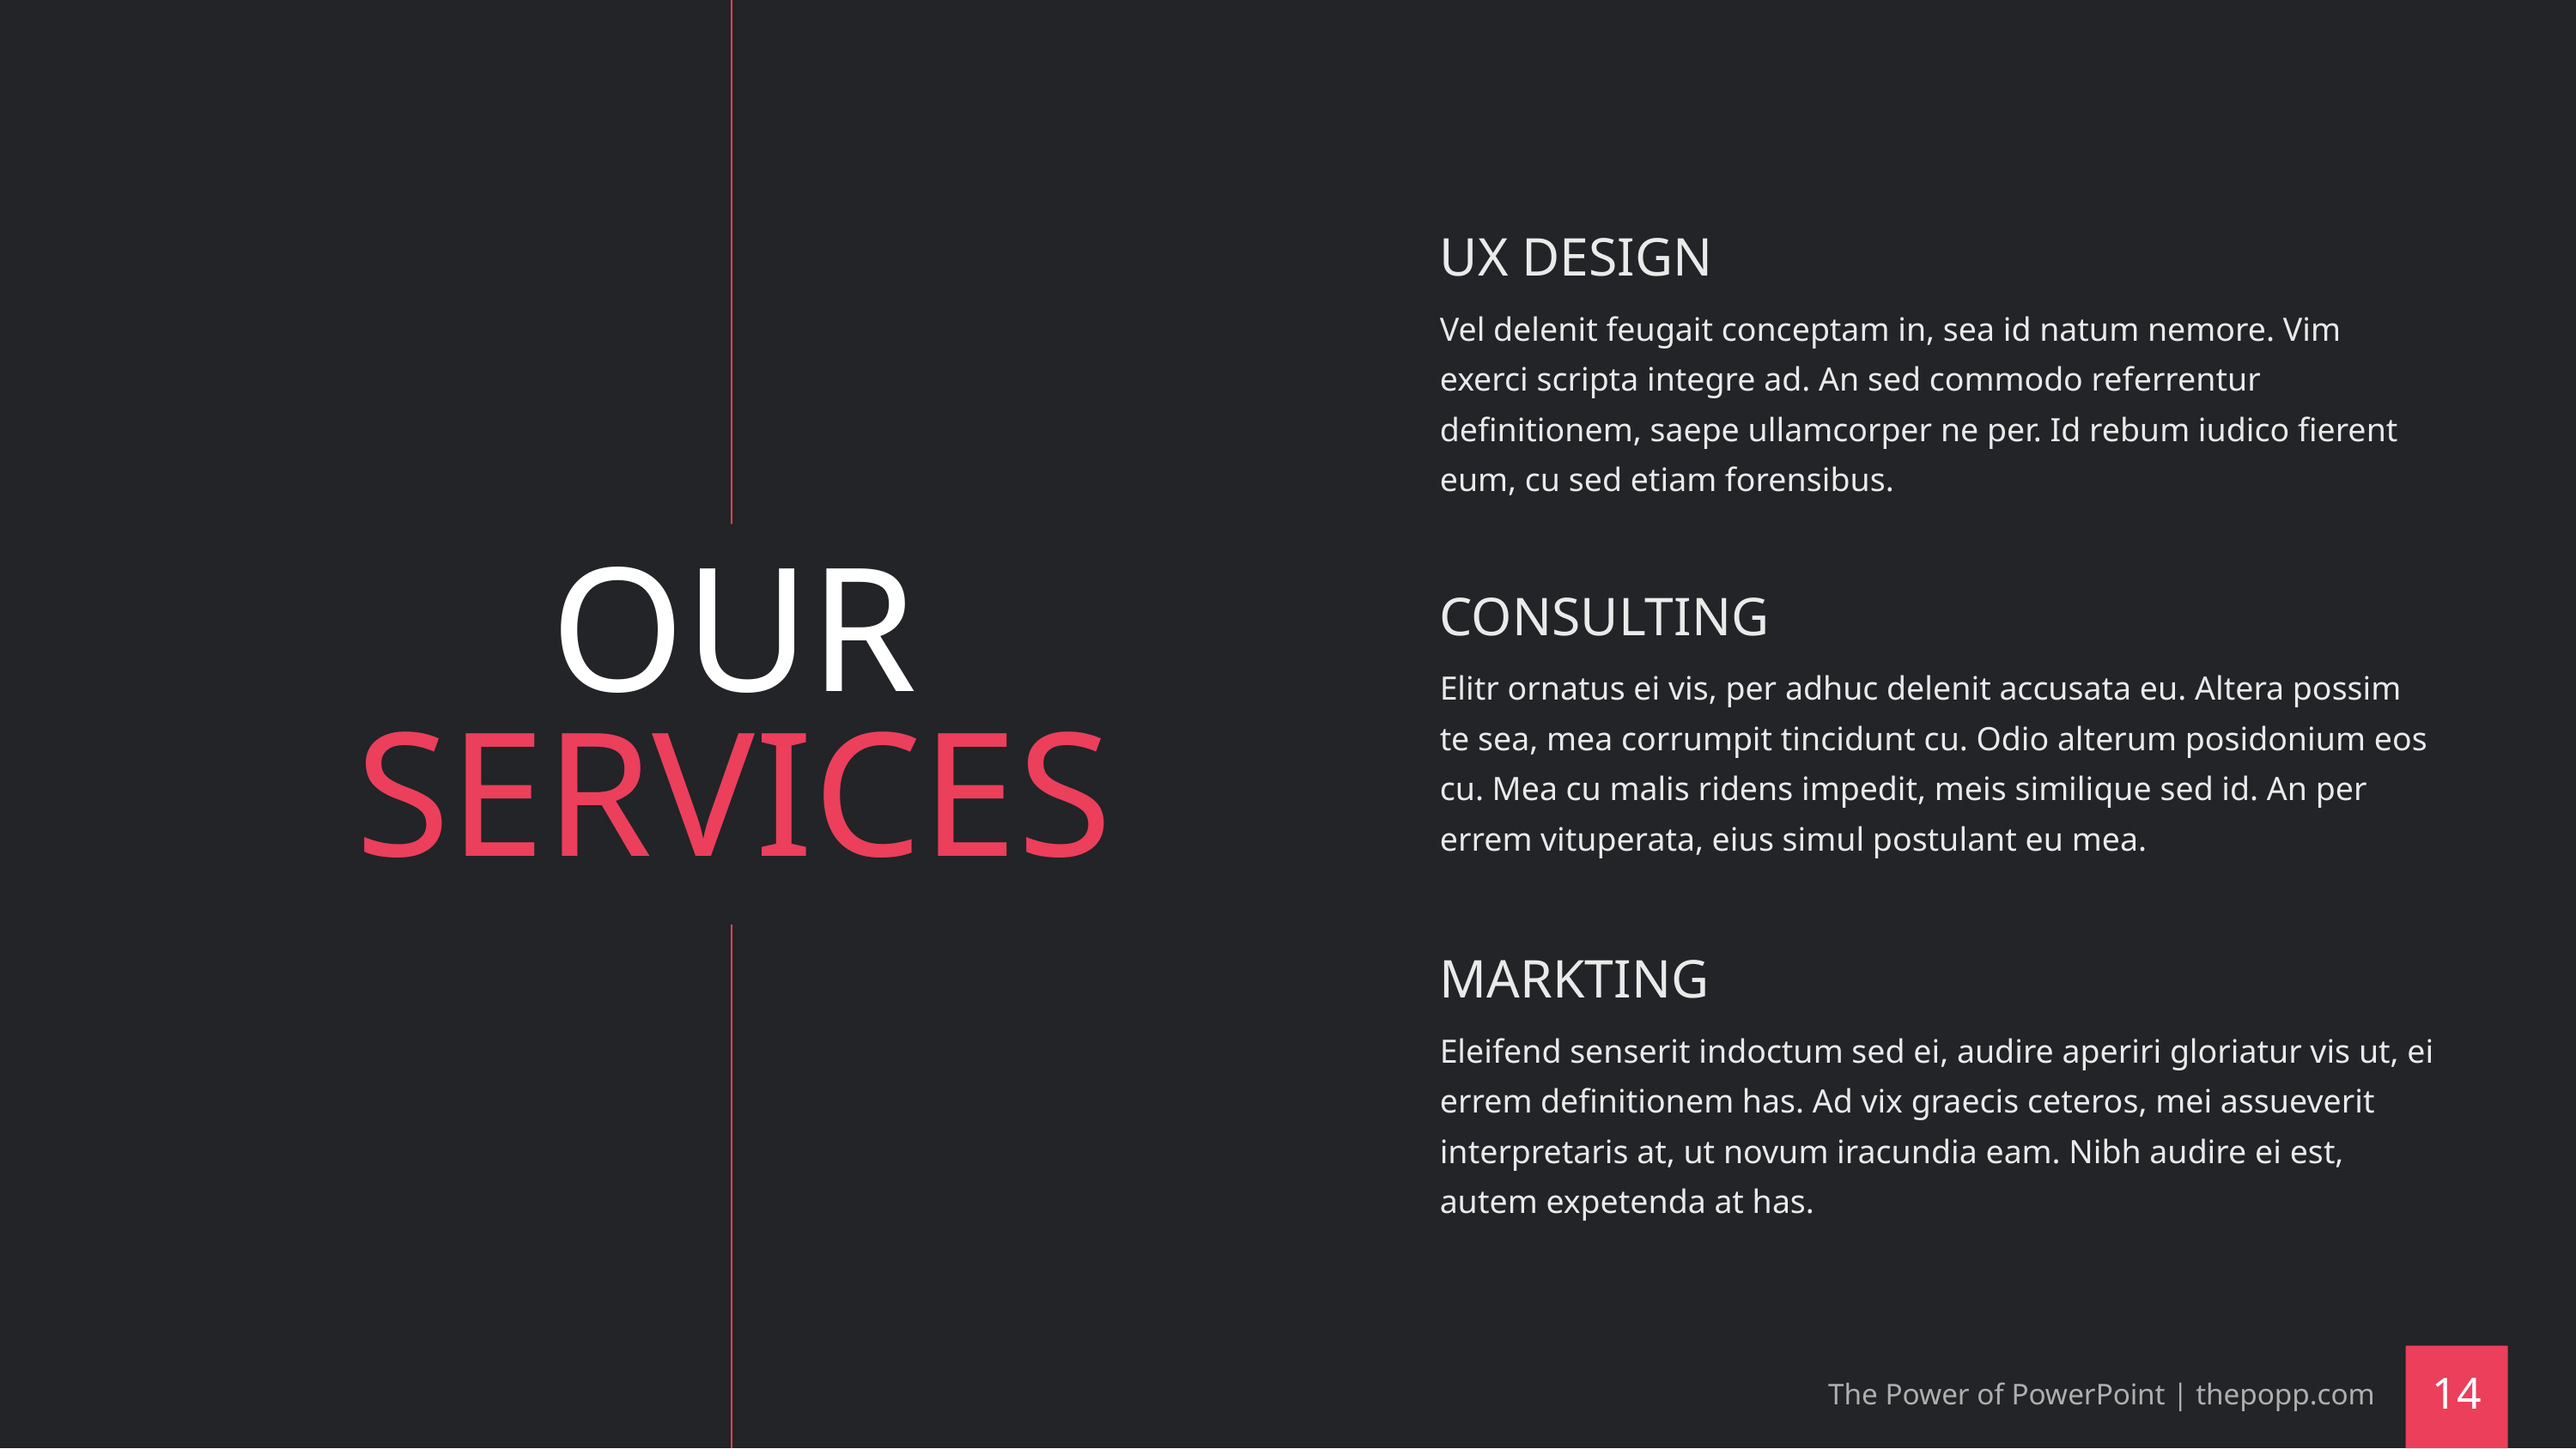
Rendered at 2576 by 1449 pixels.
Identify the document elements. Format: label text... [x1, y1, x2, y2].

list Elitr ornatus ei vis, per adhuc delenit accusata eu. Altera possim te sea, mea corrumpit tincidunt cu. Odio alterum posidonium eos cu. Mea cu malis ridens impedit, meis similique sed id. An per errem vituperata, eius simul postulant eu mea. [1426, 650, 2451, 885]
list CONSULTING [1426, 576, 2451, 650]
footer The Power of PowerPoint | thepopp.com [1519, 1356, 2389, 1434]
list Eleifend senserit indoctum sed ei, audire aperiri gloriatur vis ut, ei errem definitionem has. Ad vix graecis ceteros, mei assueverit interpretaris at, ut novum iracundia eam. Nibh audire ei est, autem expetenda at has. [1426, 1012, 2451, 1247]
list MARKTING [1426, 938, 2451, 1012]
list UX DESIGN [1426, 217, 2451, 290]
slide_number 14 [2404, 1356, 2509, 1434]
list Vel delenit feugait conceptam in, sea id natum nemore. Vim exerci scripta integre ad. An sed commodo referrentur definitionem, saepe ullamcorper ne per. Id rebum iudico fierent eum, cu sed etiam forensibus. [1426, 290, 2451, 525]
title OUR SERVICES [76, 524, 1393, 925]
